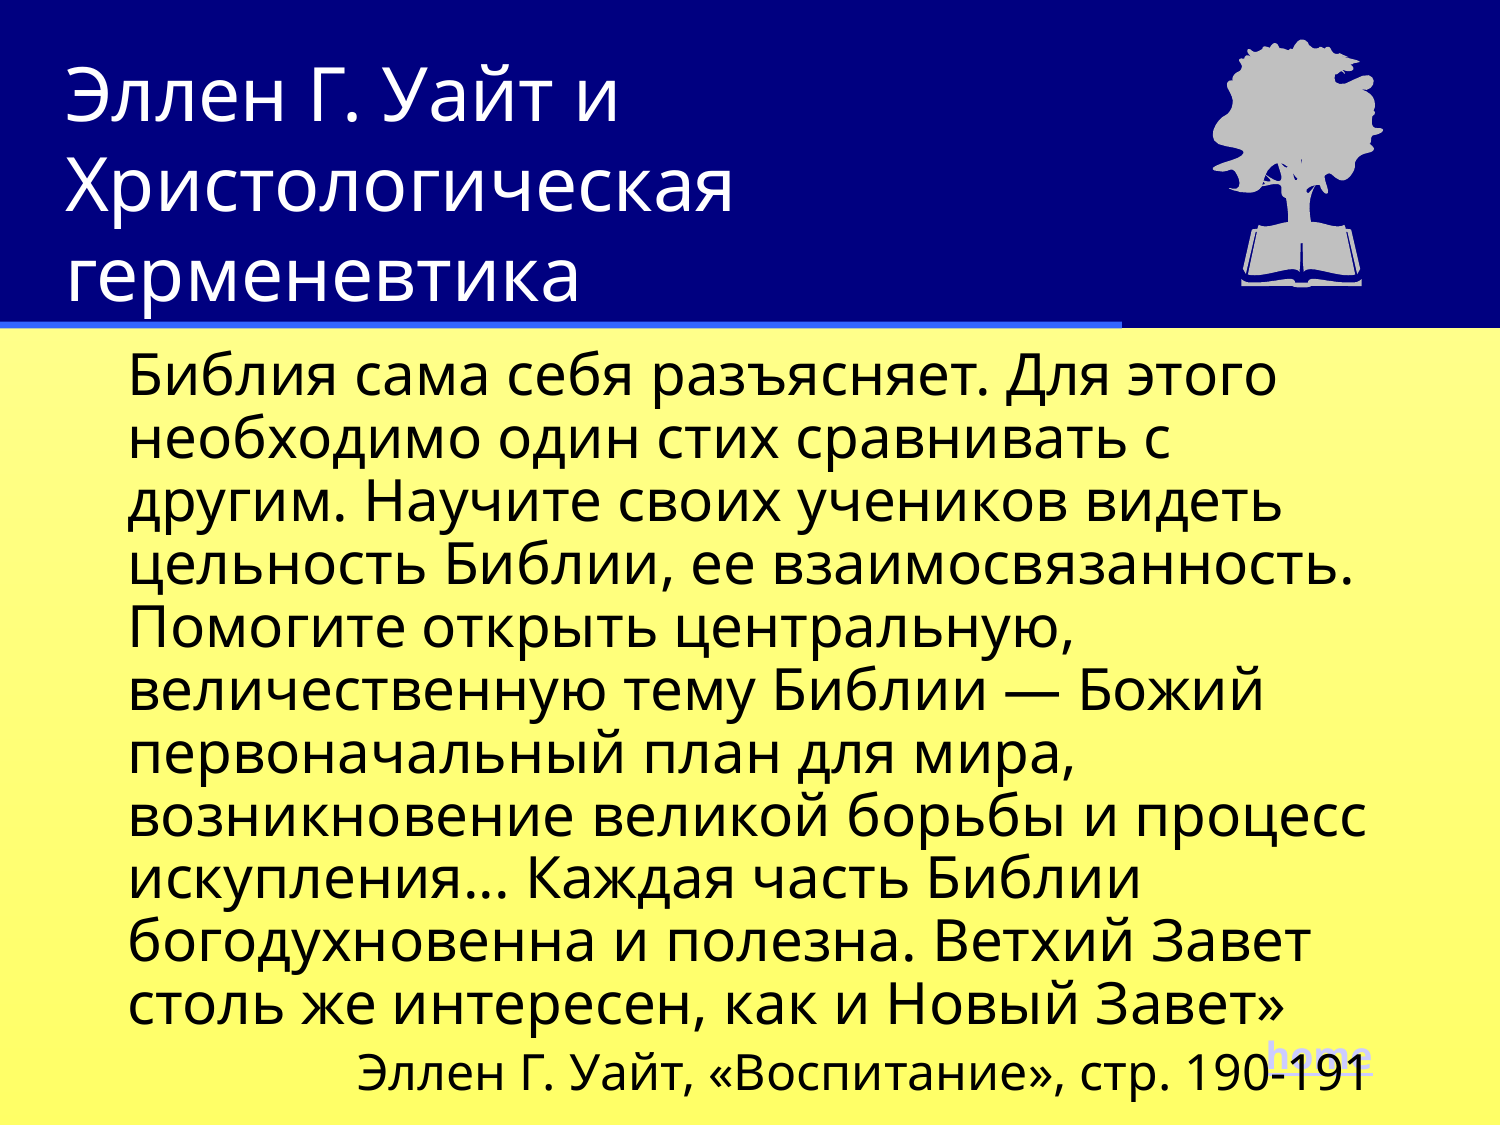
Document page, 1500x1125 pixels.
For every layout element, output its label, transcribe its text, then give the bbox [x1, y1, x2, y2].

list Библия сама себя разъясняет. Для этого необходимо один стих сравнивать с другим. Научите своих учеников видеть цельность Библии, ее взаимосвязанность. Помогите открыть центральную, величественную тему Библии — Божий первоначальный план для мира, возникновение великой борьбы и процесс искупления... Каждая часть Библии богодухновенна и полезна. Ветхий Завет столь же интересен, как и Новый Завет» Эллен Г. Уайт, «Воспитание», стр. 190-191 [112, 337, 1388, 1125]
title Эллен Г. Уайт и Христологическая герменевтика [50, 87, 1221, 275]
